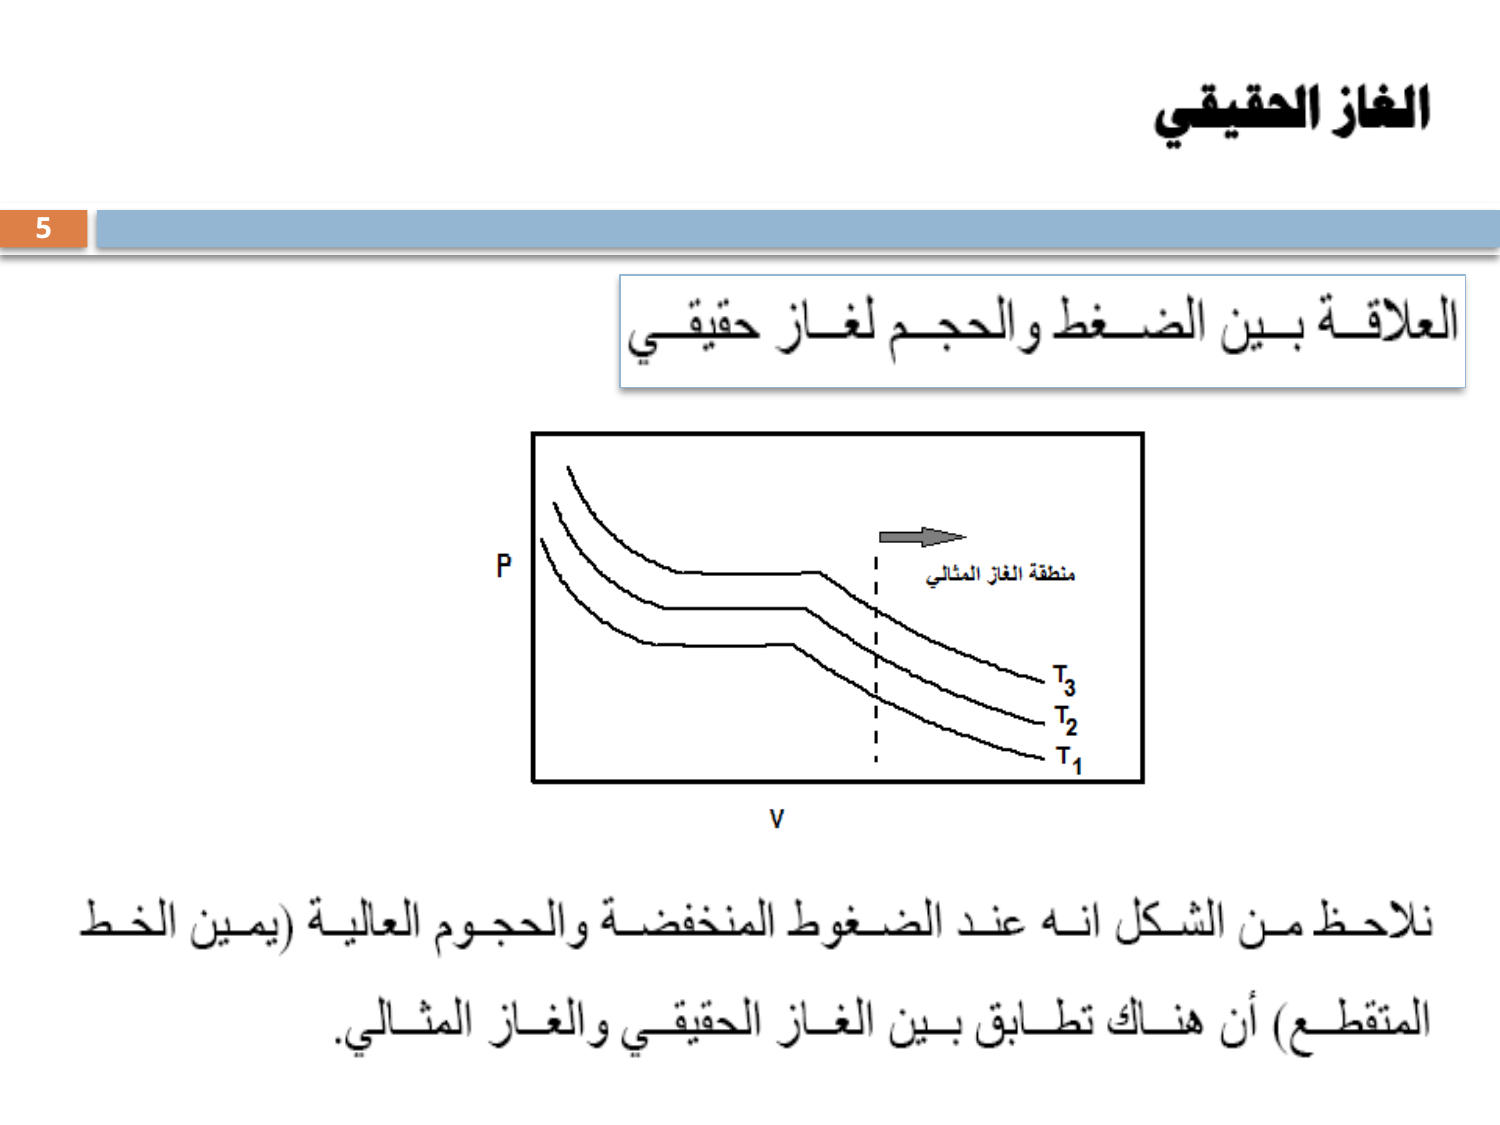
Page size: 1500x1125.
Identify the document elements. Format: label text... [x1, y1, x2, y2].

picture [620, 275, 1466, 387]
slide_number 5 [0, 208, 88, 249]
picture [58, 866, 1457, 1091]
picture [491, 416, 1153, 844]
picture [1124, 58, 1443, 162]
